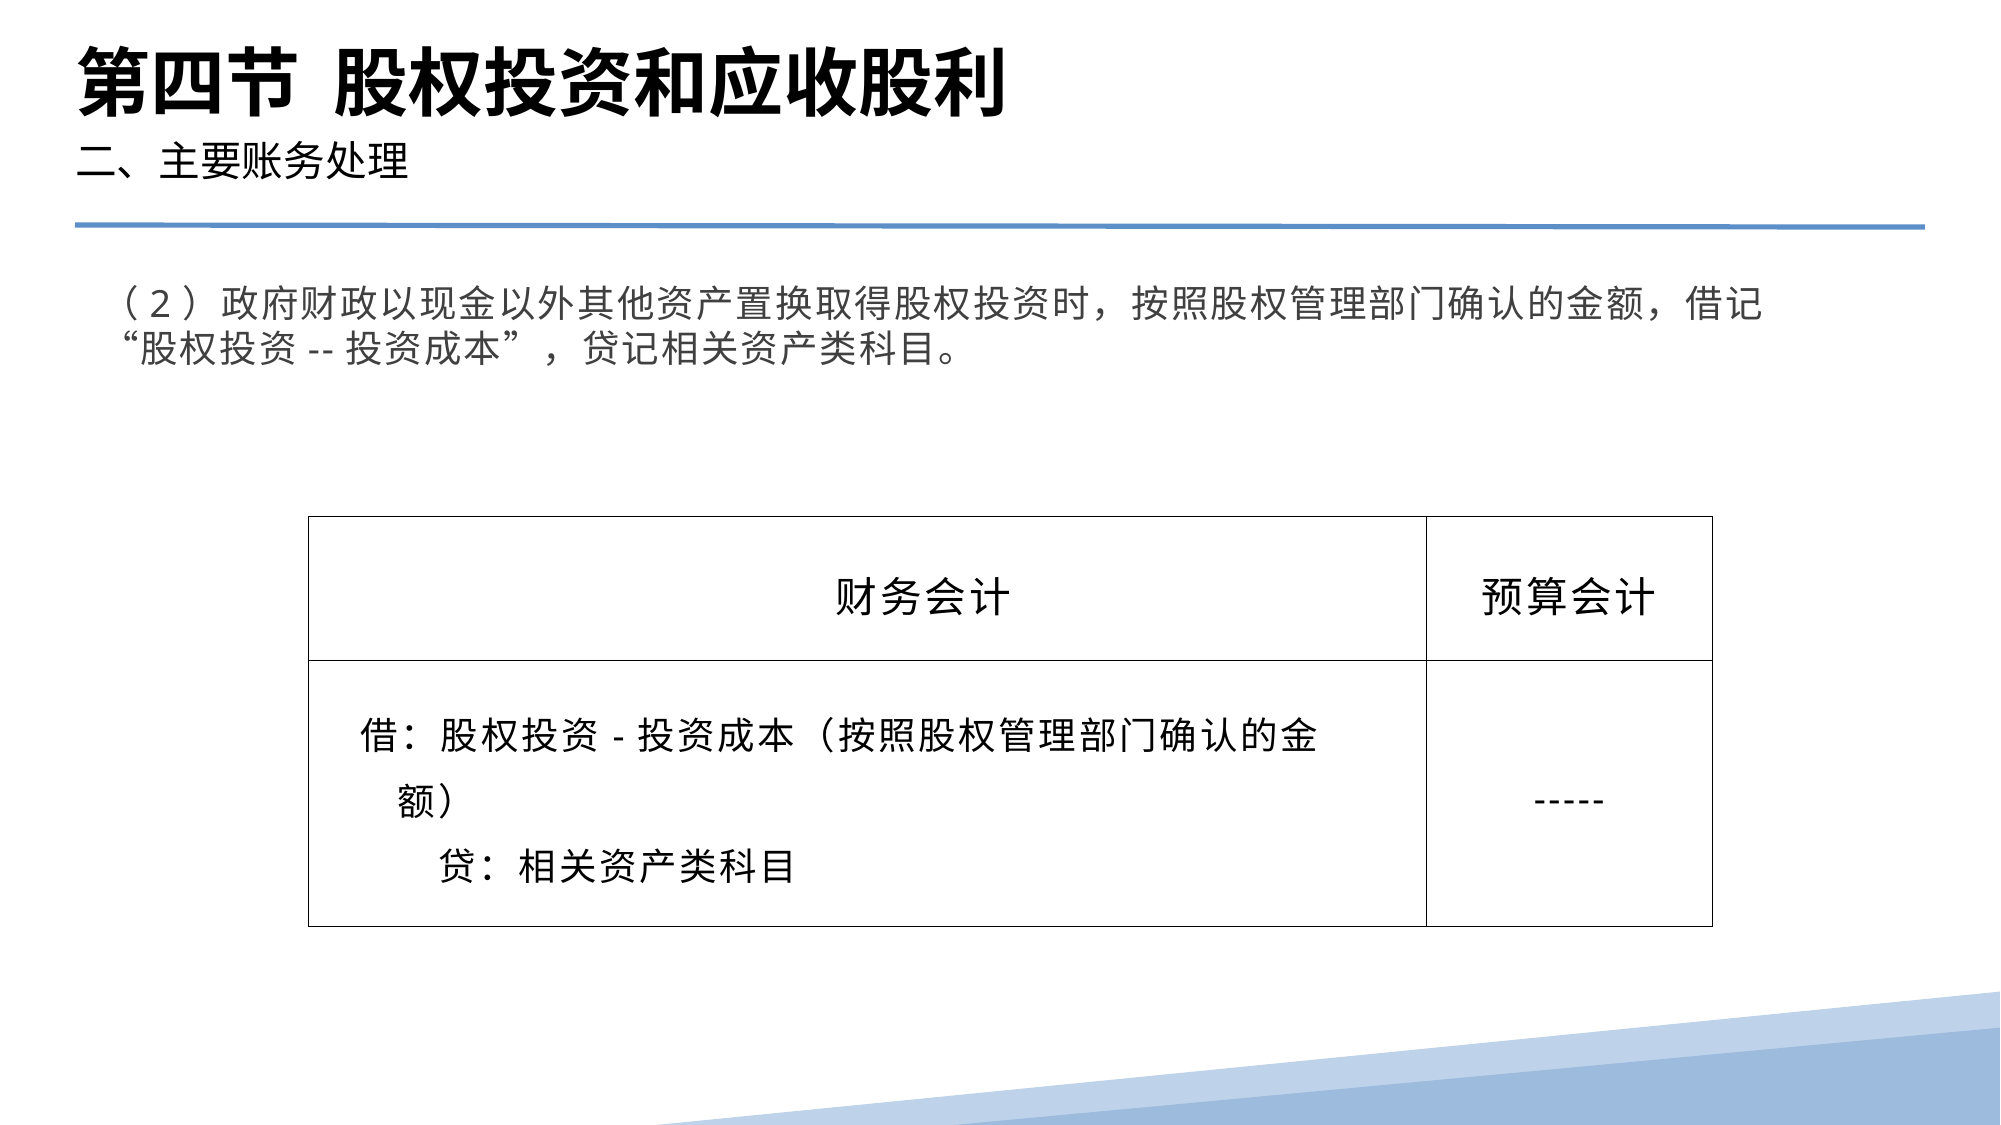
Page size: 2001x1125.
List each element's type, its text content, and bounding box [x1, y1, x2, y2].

text_box 二、主要账务处理 [75, 124, 1925, 200]
table_header 财务会计 [309, 517, 1426, 660]
table_cell 借：股权投资-投资成本（按照股权管理部门确认的金额） 贷：相关资产类科目 [309, 661, 1426, 926]
text_box （2）政府财政以现金以外其他资产置换取得股权投资时，按照股权管理部门确认的金额，借记“股权投资--投资成本”，贷记相关资产类科目。 [90, 248, 1852, 456]
table_header 预算会计 [1427, 517, 1712, 660]
table_cell ----- [1427, 661, 1712, 926]
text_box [74, 224, 1925, 228]
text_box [656, 991, 2000, 1125]
text_box 第四节 股权投资和应收股利 [75, 24, 1925, 124]
